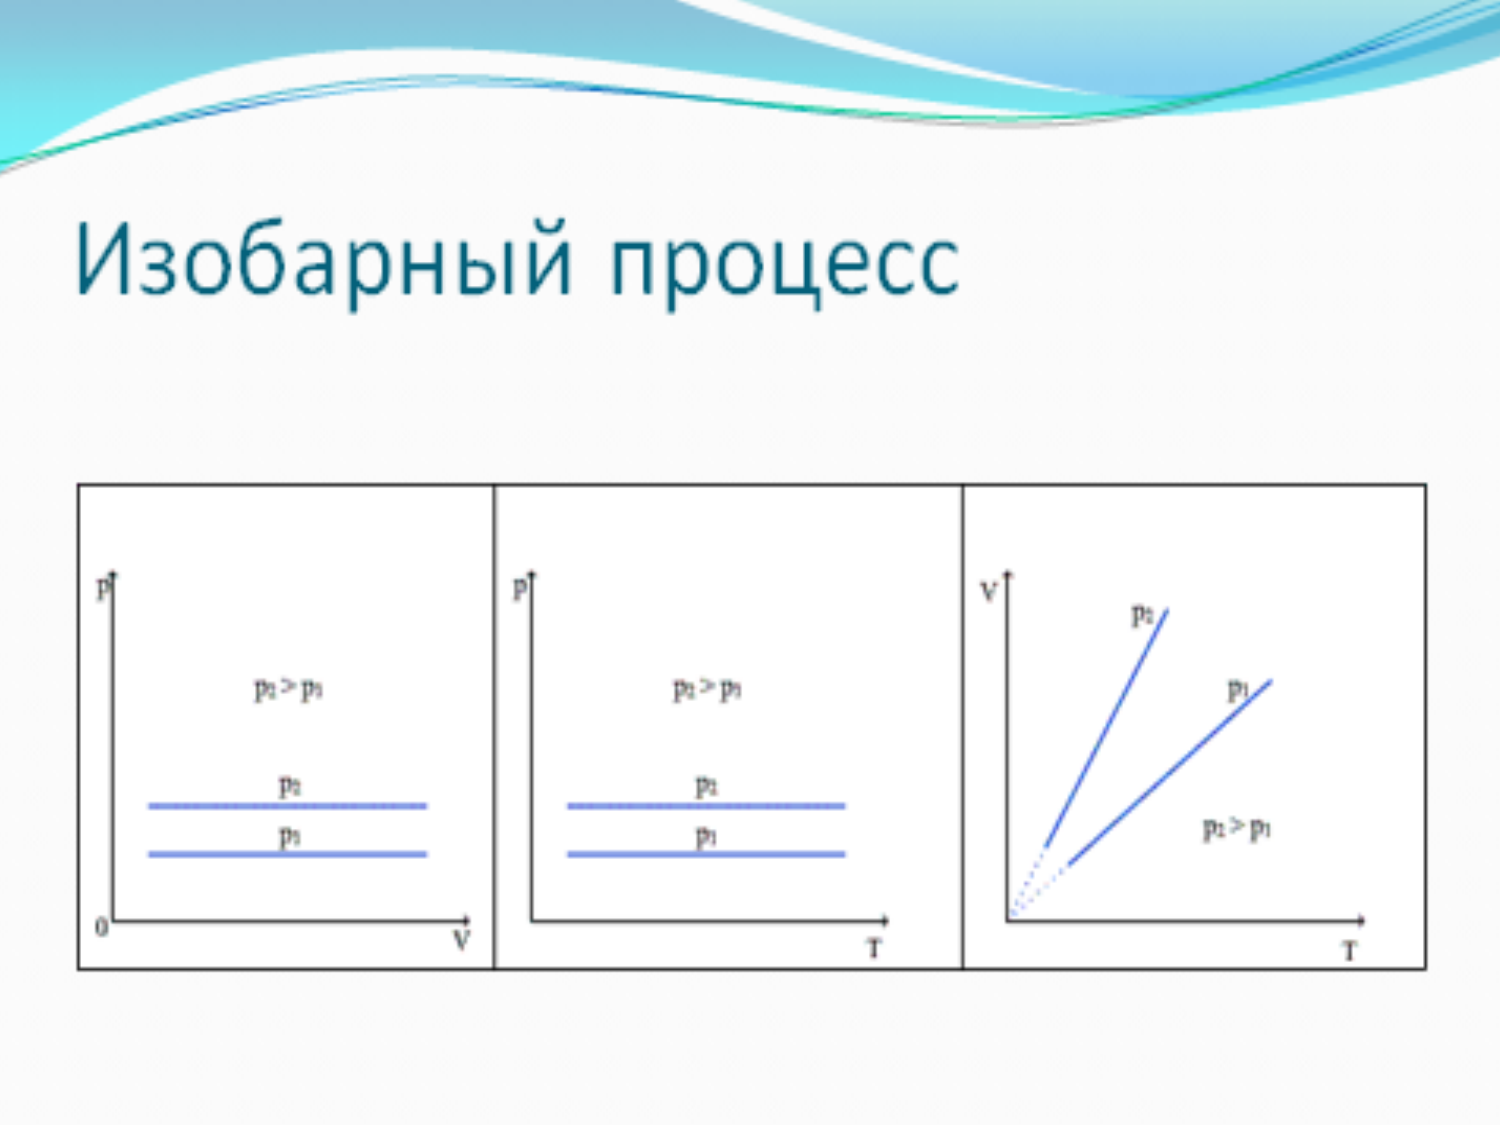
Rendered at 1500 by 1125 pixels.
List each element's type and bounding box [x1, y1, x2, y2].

list [0, 0, 1500, 1125]
